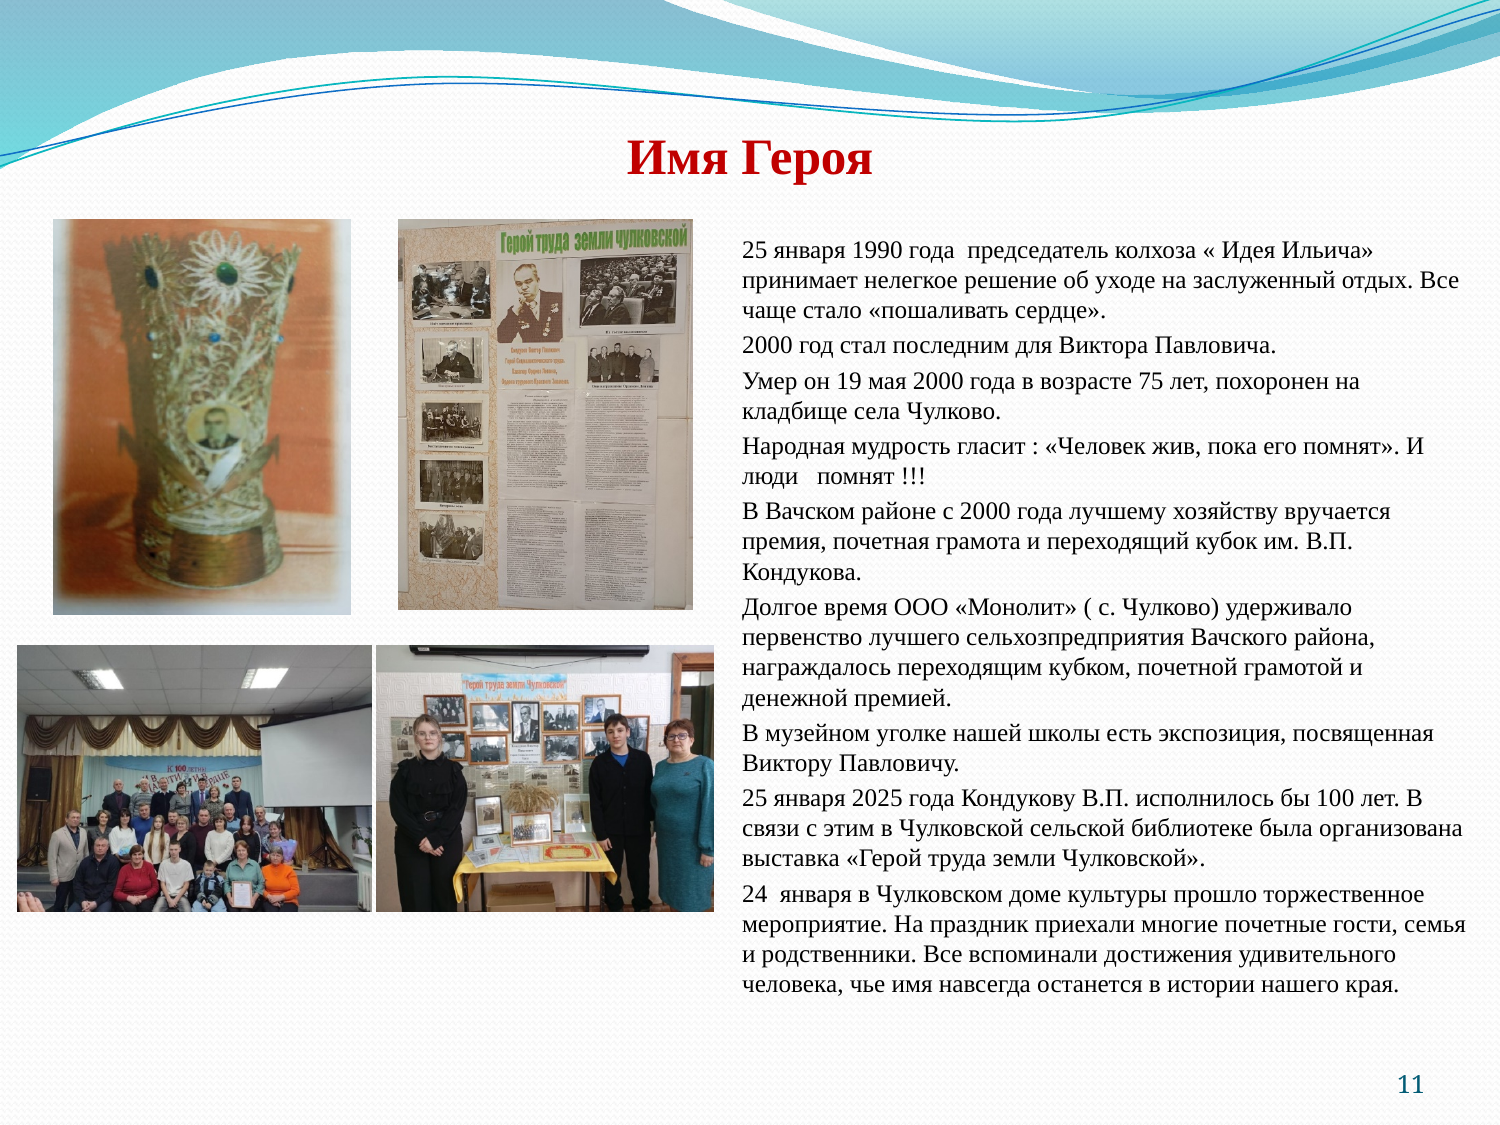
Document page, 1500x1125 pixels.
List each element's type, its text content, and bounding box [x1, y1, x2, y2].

list 25 января 1990 года председатель колхоза « Идея Ильича» принимает нелегкое решение об уходе на заслуженный отдых. Все чаще стало «пошаливать сердце». 2000 год стал последним для Виктора Павловича. Умер он 19 мая 2000 года в возрасте 75 лет, похоронен на кладбище села Чулково. Народная мудрость гласит : «Человек жив, пока его помнят». И люди помнят !!! В Вачском районе с 2000 года лучшему хозяйству вручается премия, почетная грамота и переходящий кубок им. В.П. Кондукова. Долгое время ООО «Монолит» ( с. Чулково) удерживало первенство лучшего сельхозпредприятия Вачского района, награждалось переходящим кубком, почетной грамотой и денежной премией. В музейном уголке нашей школы есть экспозиция, посвященная Виктору Павловичу. 25 января 2025 года Кондукову В.П. исполнилось бы 100 лет. В связи с этим в Чулковской сельской библиотеке была организована выставка «Герой труда земли Чулковской». 24 января в Чулковском доме культуры прошло торжественное мероприятие. На праздник приехали многие почетные гости, семья и родственники. Все вспоминали достижения удивительного человека, чье имя навсегда останется в истории нашего края. [727, 225, 1483, 1043]
picture [376, 644, 715, 912]
picture [16, 644, 373, 912]
picture [398, 219, 693, 610]
slide_number 11 [1299, 1042, 1425, 1103]
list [52, 219, 351, 616]
title Имя Героя [75, 115, 1425, 185]
